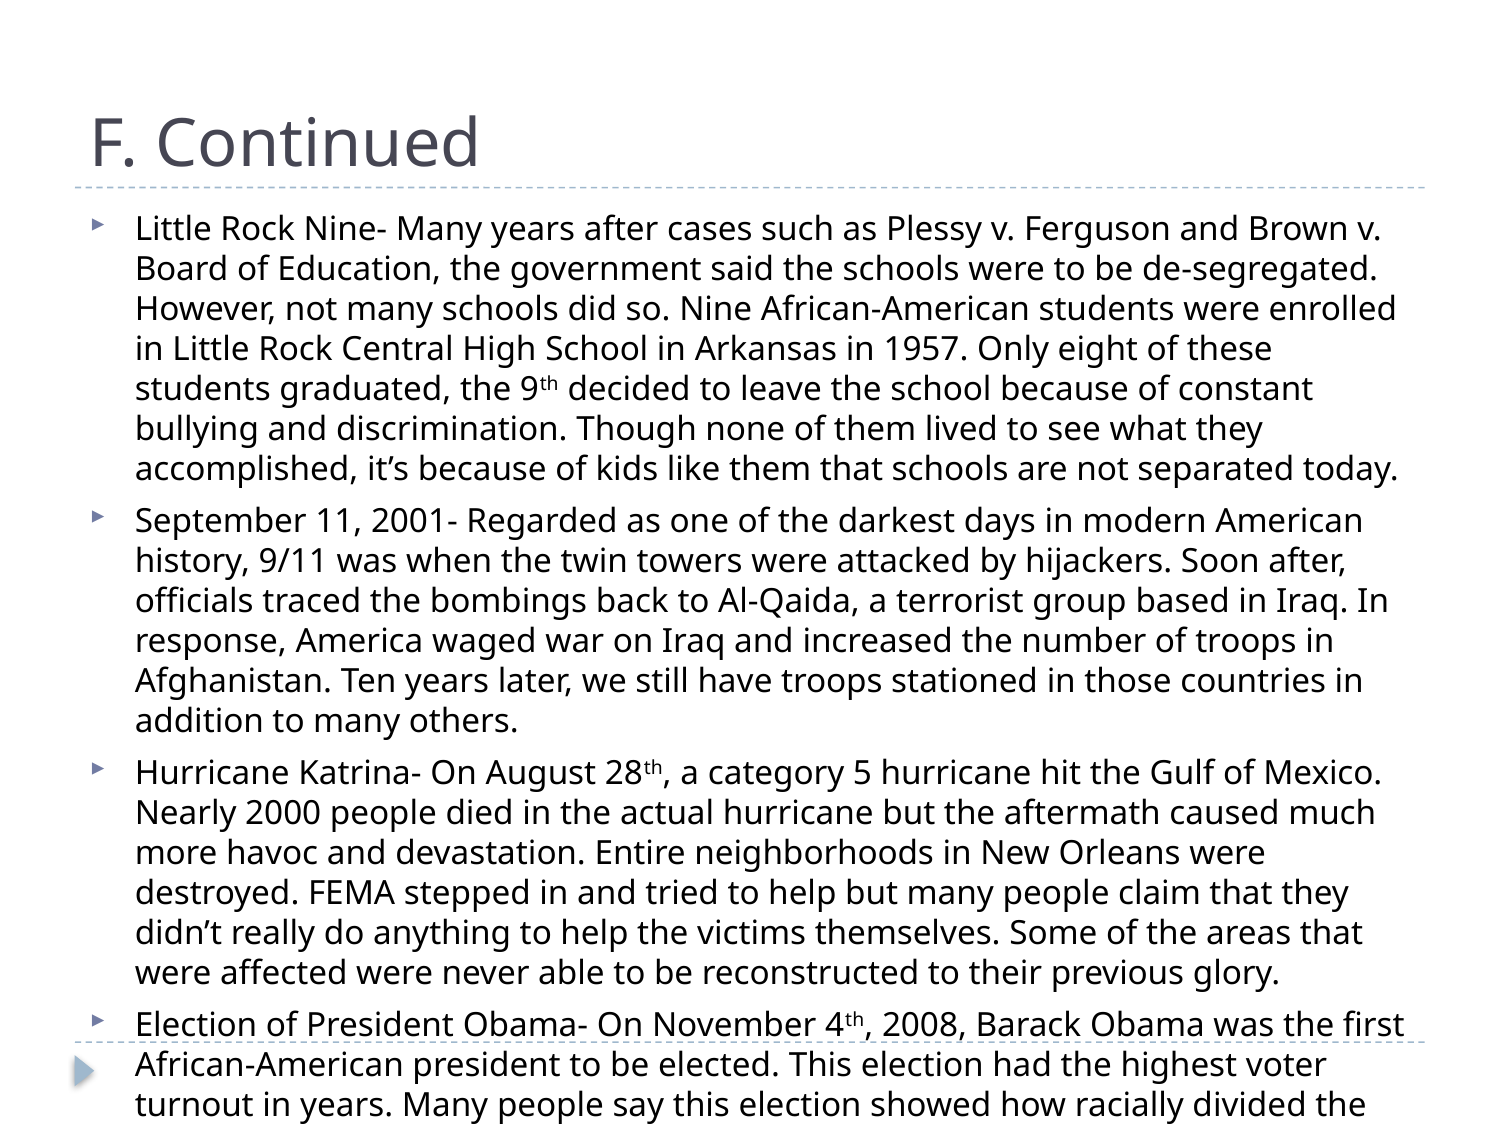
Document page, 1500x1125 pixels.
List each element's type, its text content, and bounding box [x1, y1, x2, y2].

list Little Rock Nine- Many years after cases such as Plessy v. Ferguson and Brown v. Board of Education, the government said the schools were to be de-segregated. However, not many schools did so. Nine African-American students were enrolled in Little Rock Central High School in Arkansas in 1957. Only eight of these students graduated, the 9th decided to leave the school because of constant bullying and discrimination. Though none of them lived to see what they accomplished, it’s because of kids like them that schools are not separated today. September 11, 2001- Regarded as one of the darkest days in modern American history, 9/11 was when the twin towers were attacked by hijackers. Soon after, officials traced the bombings back to Al-Qaida, a terrorist group based in Iraq. In response, America waged war on Iraq and increased the number of troops in Afghanistan. Ten years later, we still have troops stationed in those countries in addition to many others. Hurricane Katrina- On August 28th, a category 5 hurricane hit the Gulf of Mexico. Nearly 2000 people died in the actual hurricane but the aftermath caused much more havoc and devastation. Entire neighborhoods in New Orleans were destroyed. FEMA stepped in and tried to help but many people claim that they didn’t really do anything to help the victims themselves. Some of the areas that were affected were never able to be reconstructed to their previous glory. Election of President Obama- On November 4th, 2008, Barack Obama was the first African-American president to be elected. This election had the highest voter turnout in years. Many people say this election showed how racially divided the country really was. [75, 200, 1425, 1125]
title F. Continued [75, 24, 1425, 188]
